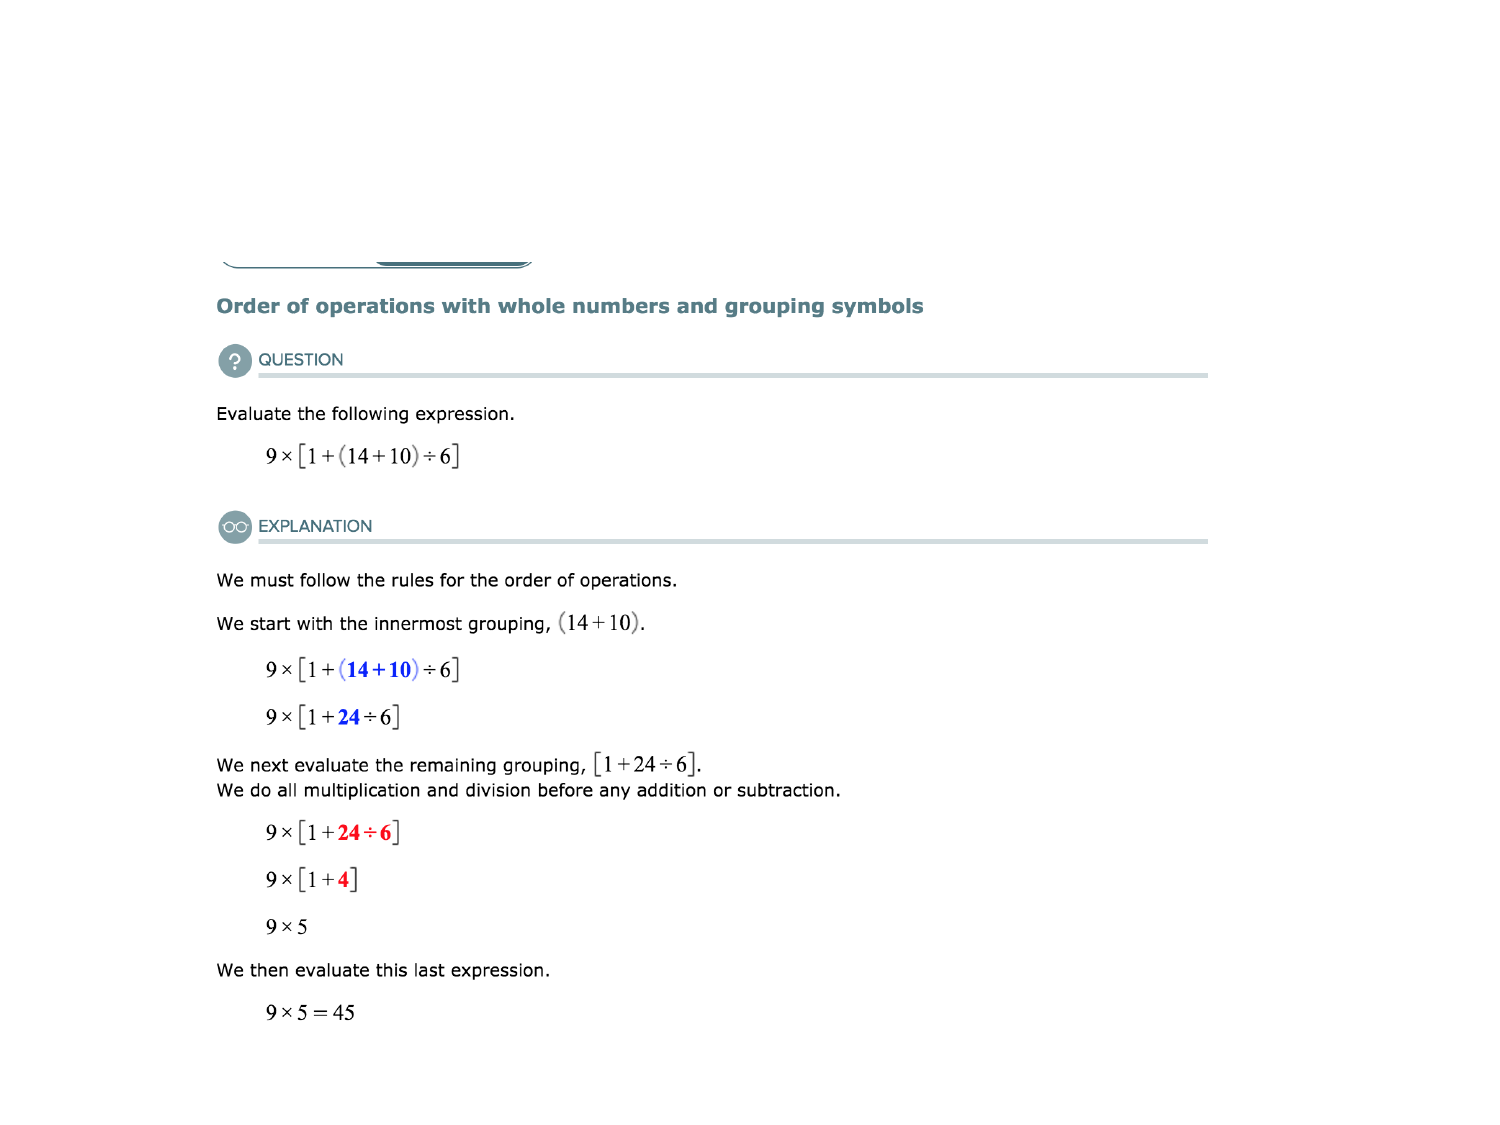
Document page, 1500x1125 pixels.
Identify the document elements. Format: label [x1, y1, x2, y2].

list [45, 262, 1472, 1047]
